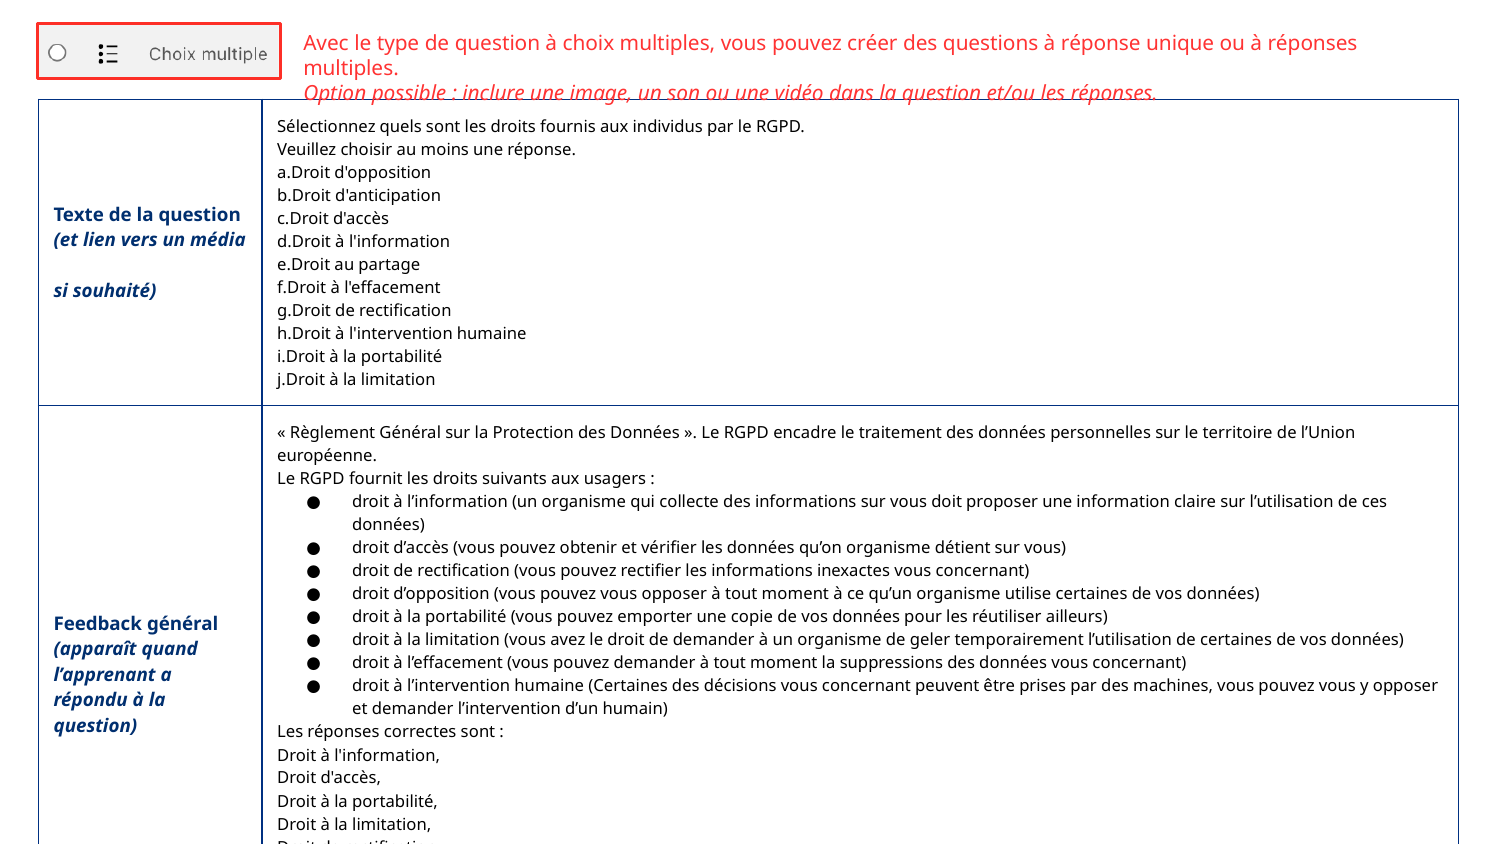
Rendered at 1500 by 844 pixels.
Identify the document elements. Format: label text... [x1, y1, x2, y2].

table_cell Feedback général (apparaît quand l’apprenant a répondu à la question) [39, 406, 261, 844]
table_header Texte de la question (et lien vers un média si souhaité) [39, 100, 261, 405]
table_cell « Règlement Général sur la Protection des Données ». Le RGPD encadre le traitement des données personnelles sur le territoire de l’Union européenne. Le RGPD fournit les droits suivants aux usagers : droit à l’information (un organisme qui collecte des informations sur vous doit proposer une information claire sur l’utilisation de ces données) droit d’accès (vous pouvez obtenir et vérifier les données qu’on organisme détient sur vous) droit de rectification (vous pouvez rectifier les informations inexactes vous concernant) droit d’opposition (vous pouvez vous opposer à tout moment à ce qu’un organisme utilise certaines de vos données) droit à la portabilité (vous pouvez emporter une copie de vos données pour les réutiliser ailleurs) droit à la limitation (vous avez le droit de demander à un organisme de geler temporairement l’utilisation de certaines de vos données) droit à l’effacement (vous pouvez demander à tout moment la suppressions des données vous concernant) droit à l’intervention humaine (Certaines des décisions vous concernant peuvent être prises par des machines, vous pouvez vous y opposer et demander l’intervention d’un humain) Les réponses correctes sont : Droit à l'information, Droit d'accès, Droit à la portabilité, Droit à la limitation, Droit de rectification, Droit à l'effacement, Droit d'opposition, Droit à l'intervention humaine [263, 406, 1458, 844]
text_box Avec le type de question à choix multiples, vous pouvez créer des questions à réponse unique ou à réponses multiples. Option possible : inclure une image, un son ou une vidéo dans la question et/ou les réponses. [288, 14, 1459, 106]
picture [38, 25, 279, 78]
table_header Sélectionnez quels sont les droits fournis aux individus par le RGPD. Veuillez choisir au moins une réponse. a.Droit d'opposition b.Droit d'anticipation c.Droit d'accès d.Droit à l'information e.Droit au partage f.Droit à l'effacement g.Droit de rectification h.Droit à l'intervention humaine i.Droit à la portabilité j.Droit à la limitation [263, 100, 1458, 405]
